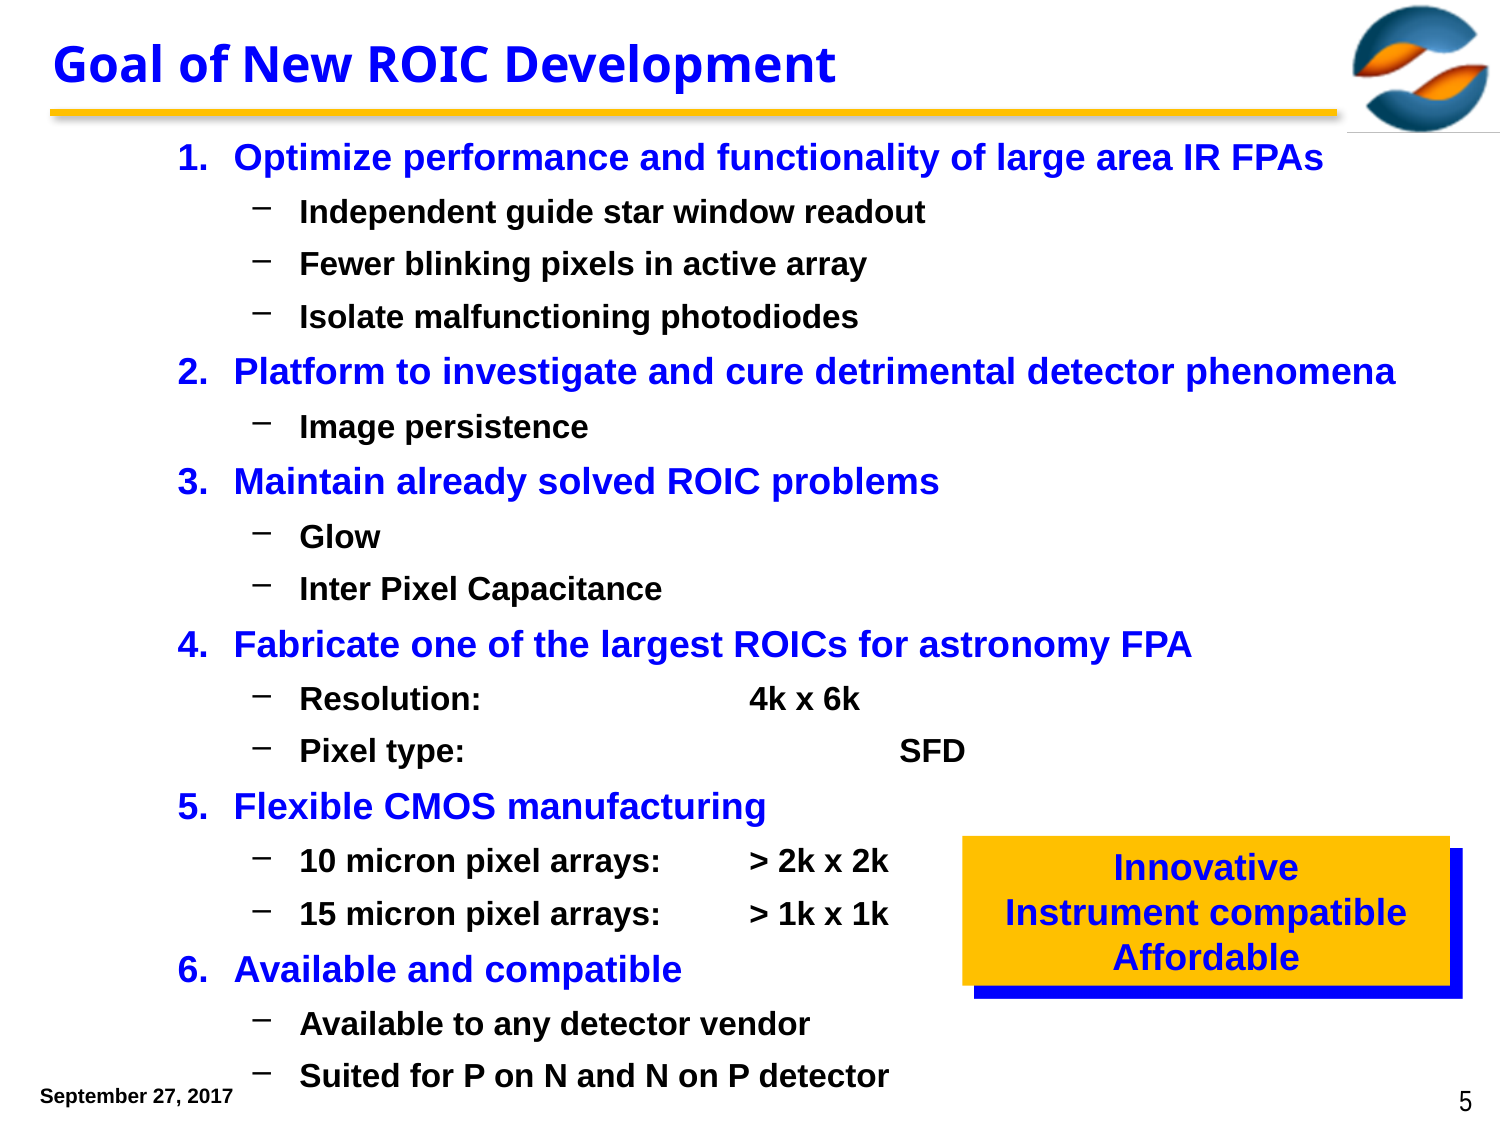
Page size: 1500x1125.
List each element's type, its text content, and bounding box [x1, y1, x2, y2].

title Goal of New ROIC Development [37, 24, 1313, 100]
list Optimize performance and functionality of large area IR FPAs Independent guide star window readout Fewer blinking pixels in active array Isolate malfunctioning photodiodes Platform to investigate and cure detrimental detector phenomena Image persistence Maintain already solved ROIC problems Glow Inter Pixel Capacitance Fabricate one of the largest ROICs for astronomy FPA Resolution: 4k x 6k Pixel type: SFD Flexible CMOS manufacturing 10 micron pixel arrays: > 2k x 2k 15 micron pixel arrays: > 1k x 1k Available and compatible Available to any detector vendor Suited for P on N and N on P detector [162, 125, 1463, 1049]
slide_number 5 [1412, 1074, 1488, 1125]
text_box Innovative Instrument compatible Affordable [962, 835, 1450, 986]
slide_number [24, 1074, 250, 1113]
picture [1347, 0, 1500, 138]
